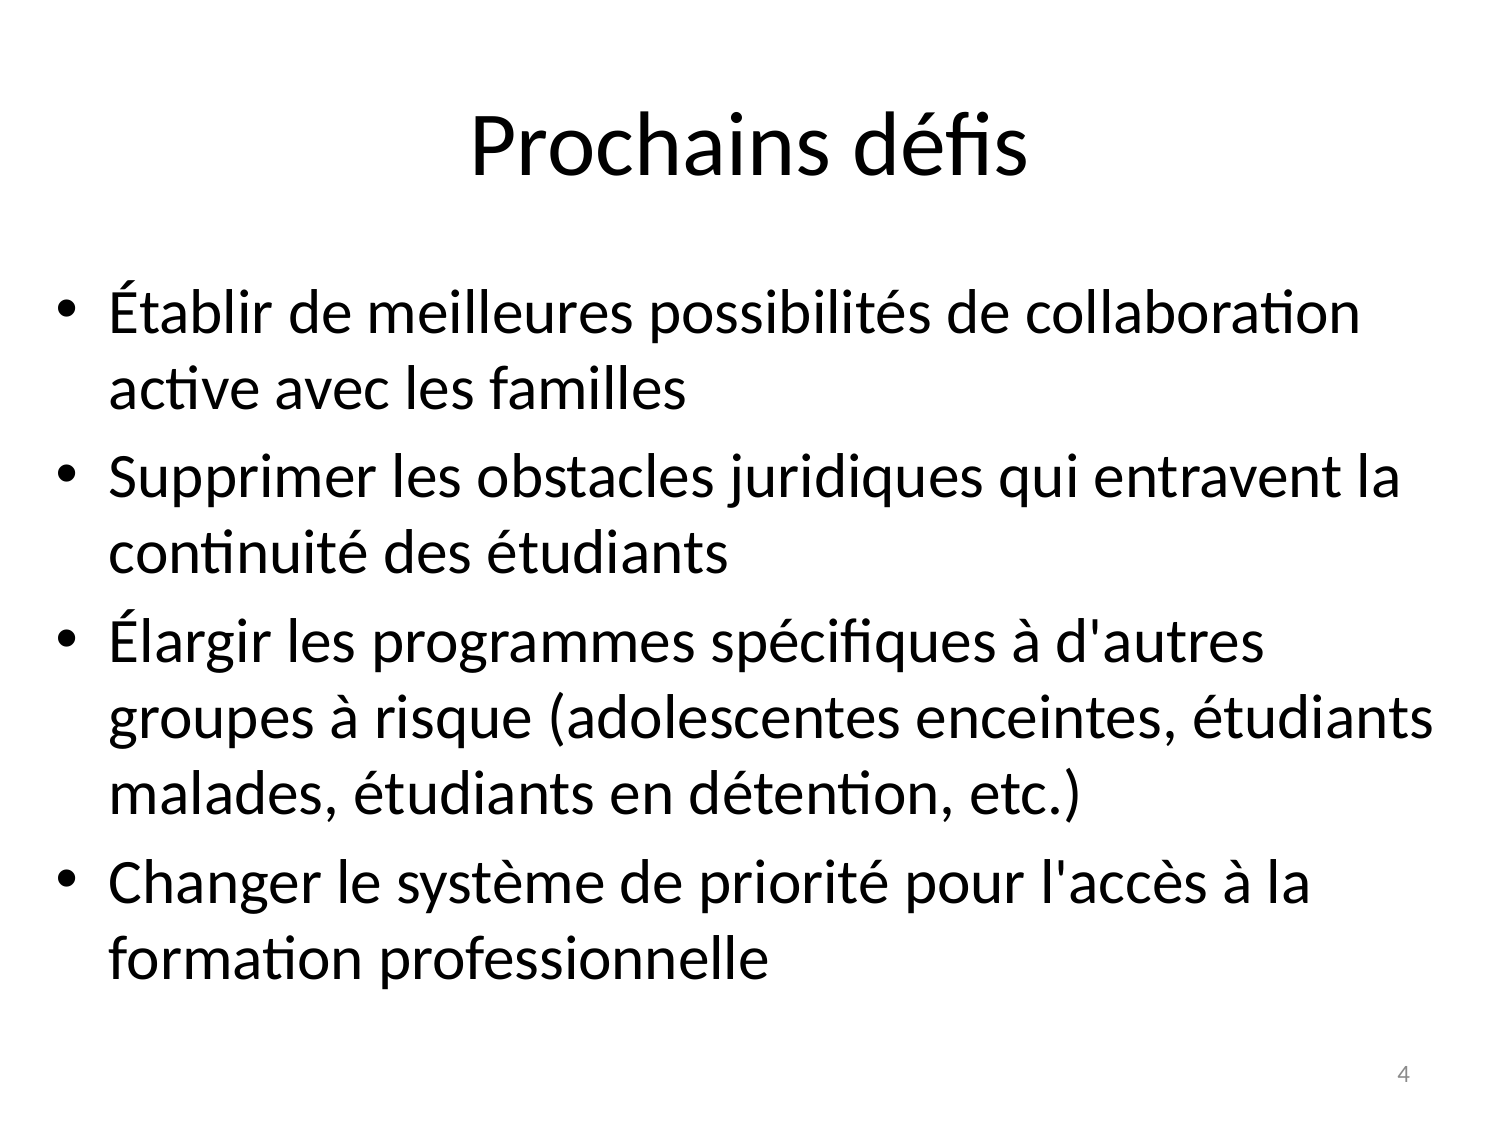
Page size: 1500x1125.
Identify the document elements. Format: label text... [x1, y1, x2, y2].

list Établir de meilleures possibilités de collaboration active avec les familles Supprimer les obstacles juridiques qui entravent la continuité des étudiants Élargir les programmes spécifiques à d'autres groupes à risque (adolescentes enceintes, étudiants malades, étudiants en détention, etc.) Changer le système de priorité pour l'accès à la formation professionnelle [40, 262, 1483, 1005]
title Prochains défis [75, 45, 1425, 233]
slide_number 4 [1074, 1042, 1425, 1103]
